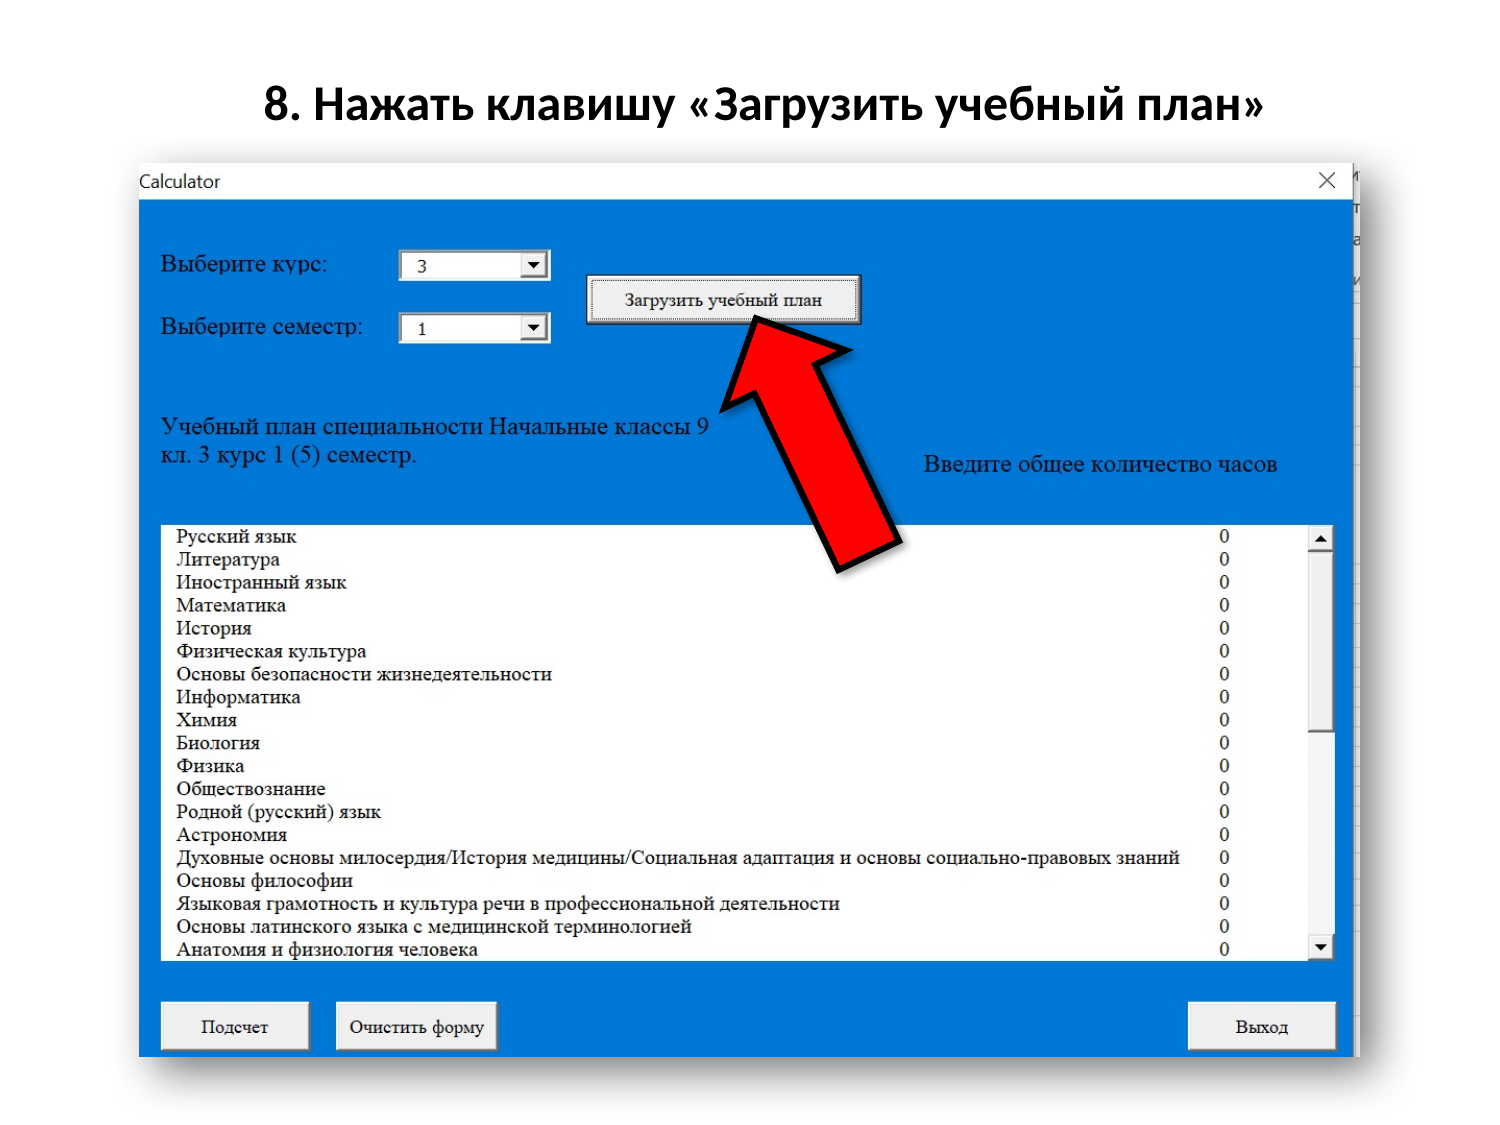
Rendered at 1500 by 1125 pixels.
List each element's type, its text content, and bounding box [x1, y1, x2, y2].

text_box 8. Нажать клавишу «Загрузить учебный план» [173, 63, 1360, 138]
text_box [139, 163, 1360, 1057]
